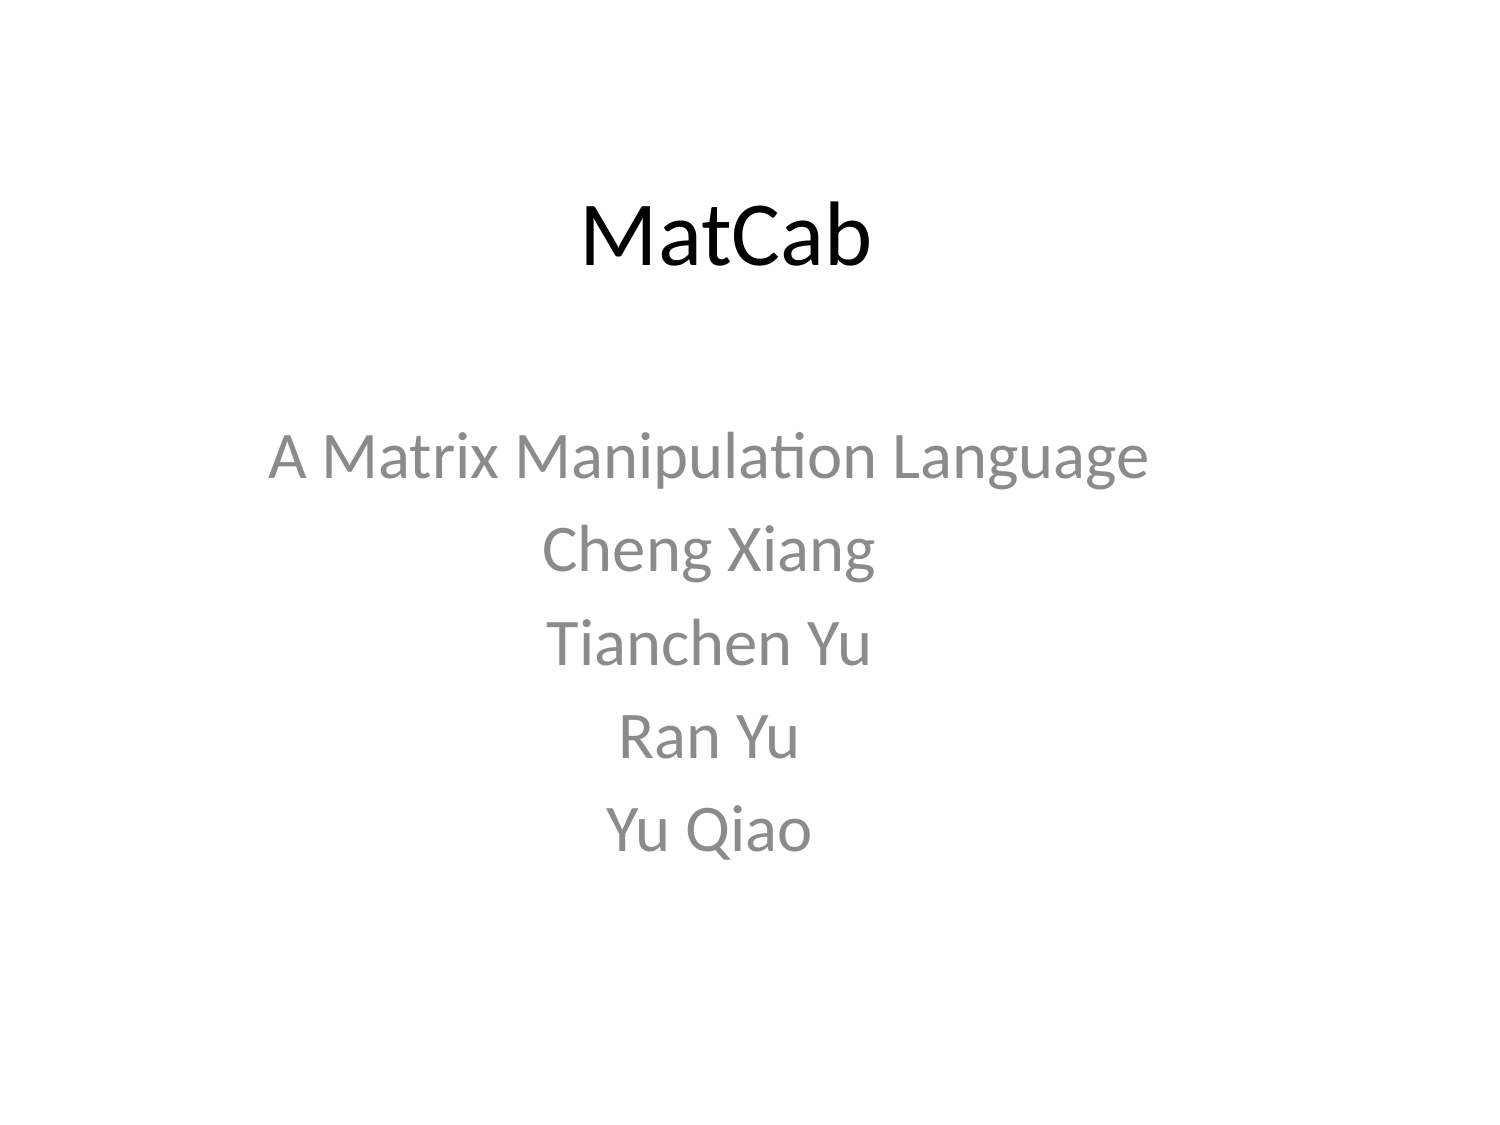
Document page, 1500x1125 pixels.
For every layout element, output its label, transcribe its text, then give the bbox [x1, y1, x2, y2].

title MatCab [89, 108, 1365, 350]
subtitle A Matrix Manipulation Language Cheng Xiang Tianchen Yu Ran Yu Yu Qiao [144, 403, 1275, 925]
